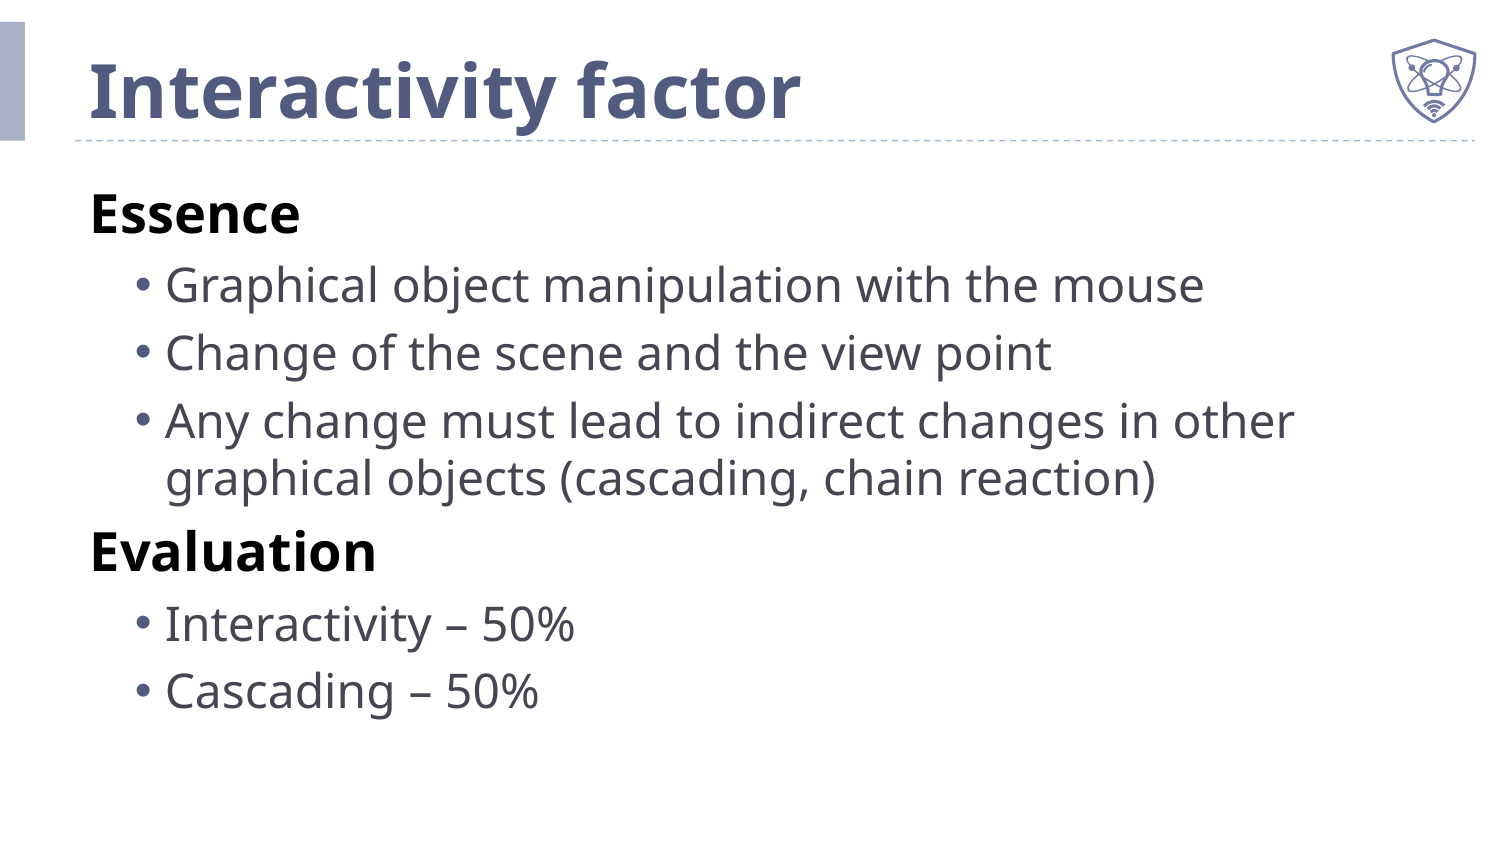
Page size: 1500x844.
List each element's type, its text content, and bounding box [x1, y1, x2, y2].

title Interactivity factor [75, 18, 1475, 141]
list Essence Graphical object manipulation with the mouse Change of the scene and the view point Any change must lead to indirect changes in other graphical objects (cascading, chain reaction) Evaluation Interactivity – 50% Cascading – 50% [75, 171, 1475, 835]
